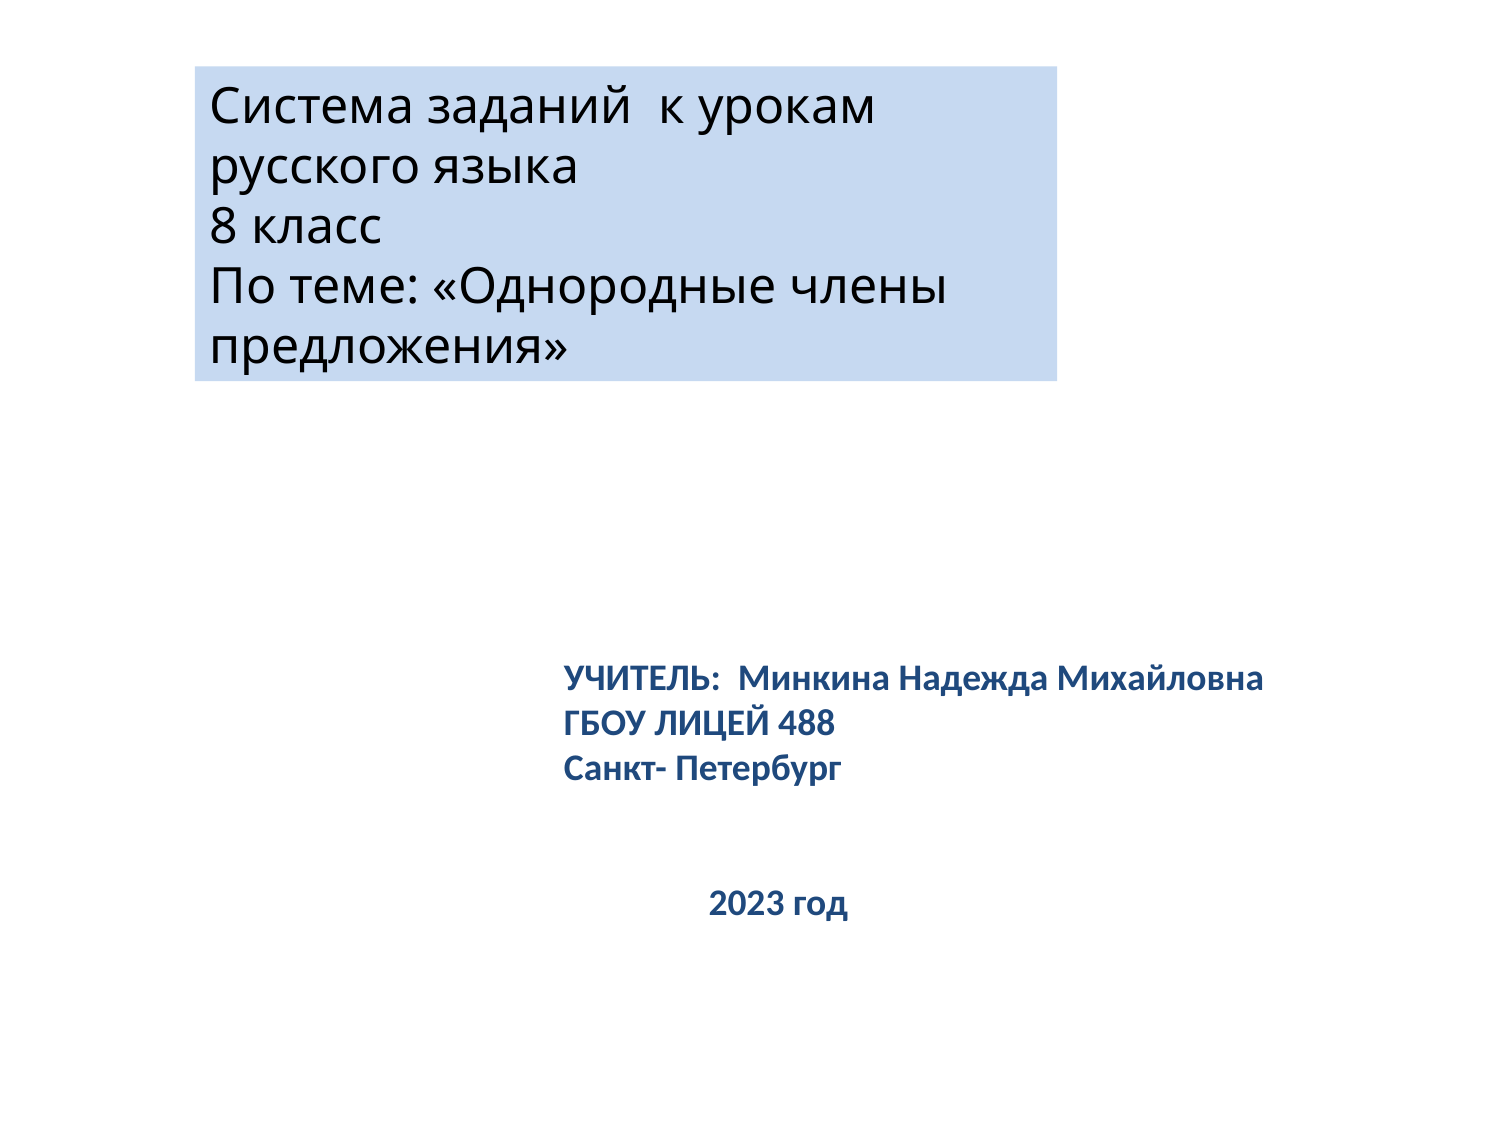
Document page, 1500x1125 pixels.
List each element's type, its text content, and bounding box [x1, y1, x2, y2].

text_box УЧИТЕЛЬ: Минкина Надежда Михайловна ГБОУ ЛИЦЕЙ 488 Санкт- Петербург 2023 год [549, 645, 1303, 930]
text_box Система заданий к урокам русского языка 8 класс По теме: «Однородные члены предложения» [194, 66, 1058, 382]
